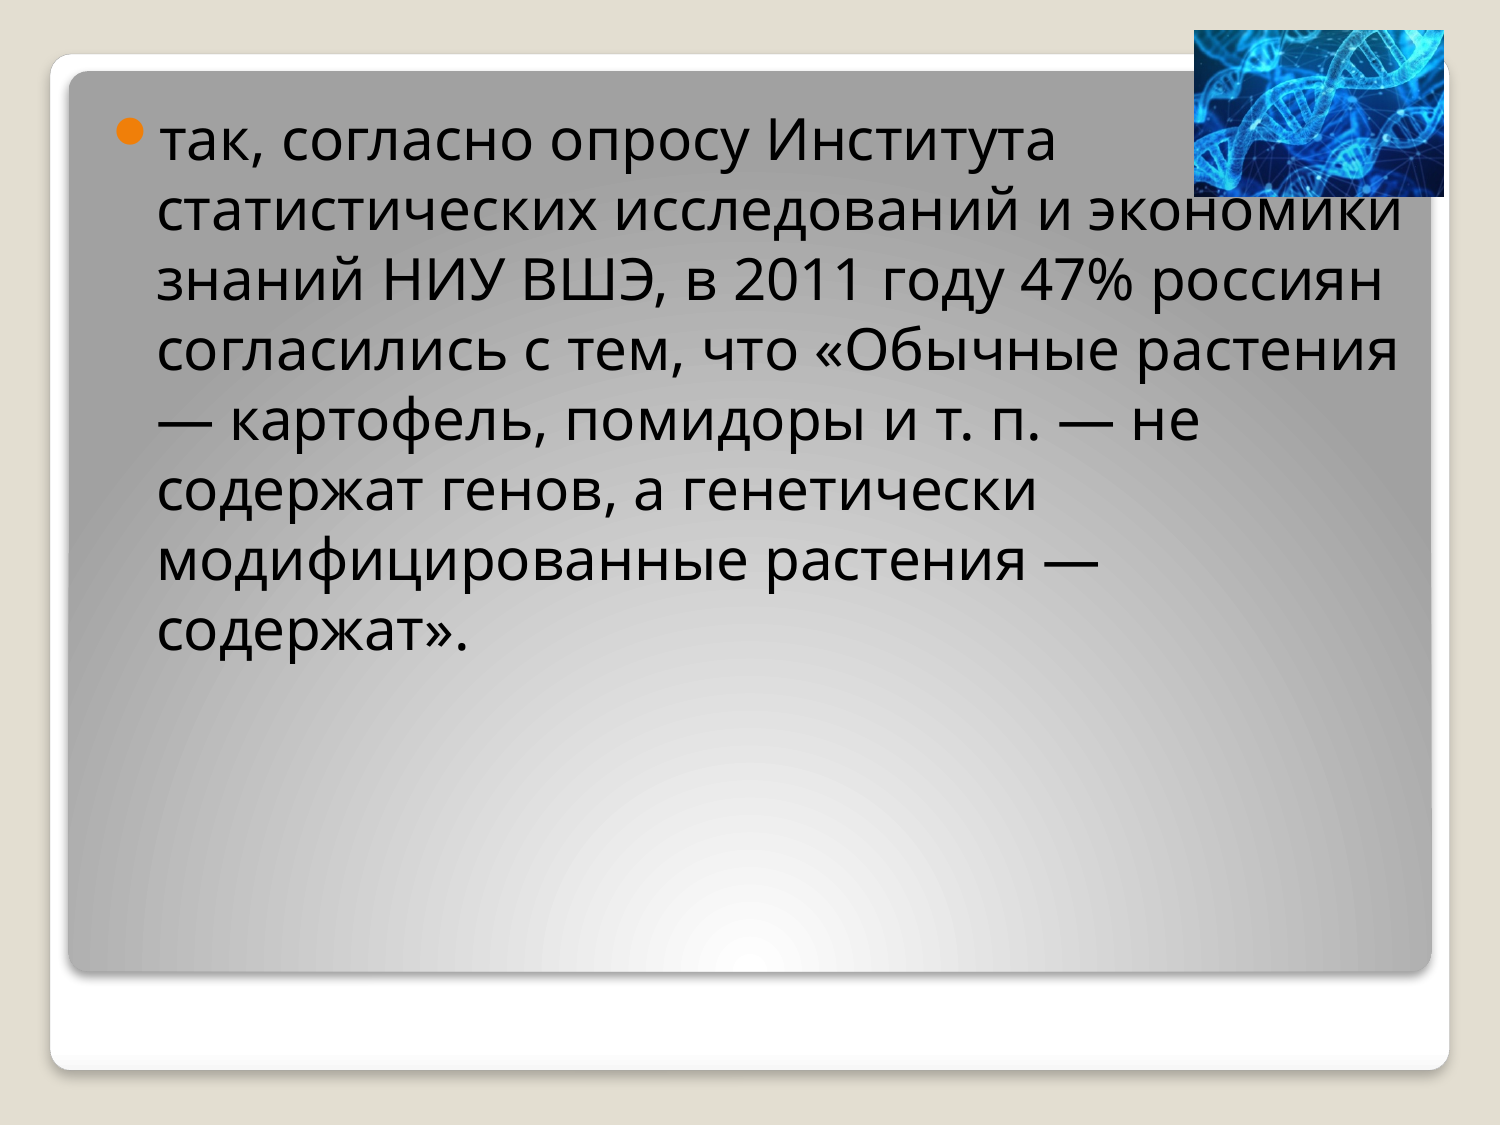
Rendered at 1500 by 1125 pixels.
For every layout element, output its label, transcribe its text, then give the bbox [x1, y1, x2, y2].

picture [1323, 32, 1329, 39]
list так, согласно опросу Института статистических исследований и экономики знаний НИУ ВШЭ, в 2011 году 47% россиян согласились с тем, что «Обычные растения — картофель, помидоры и т. п. — не содержат генов, а генетически модифицированные растения — содержат». [82, 86, 1425, 774]
picture [1194, 30, 1445, 197]
picture [1241, 30, 1249, 38]
